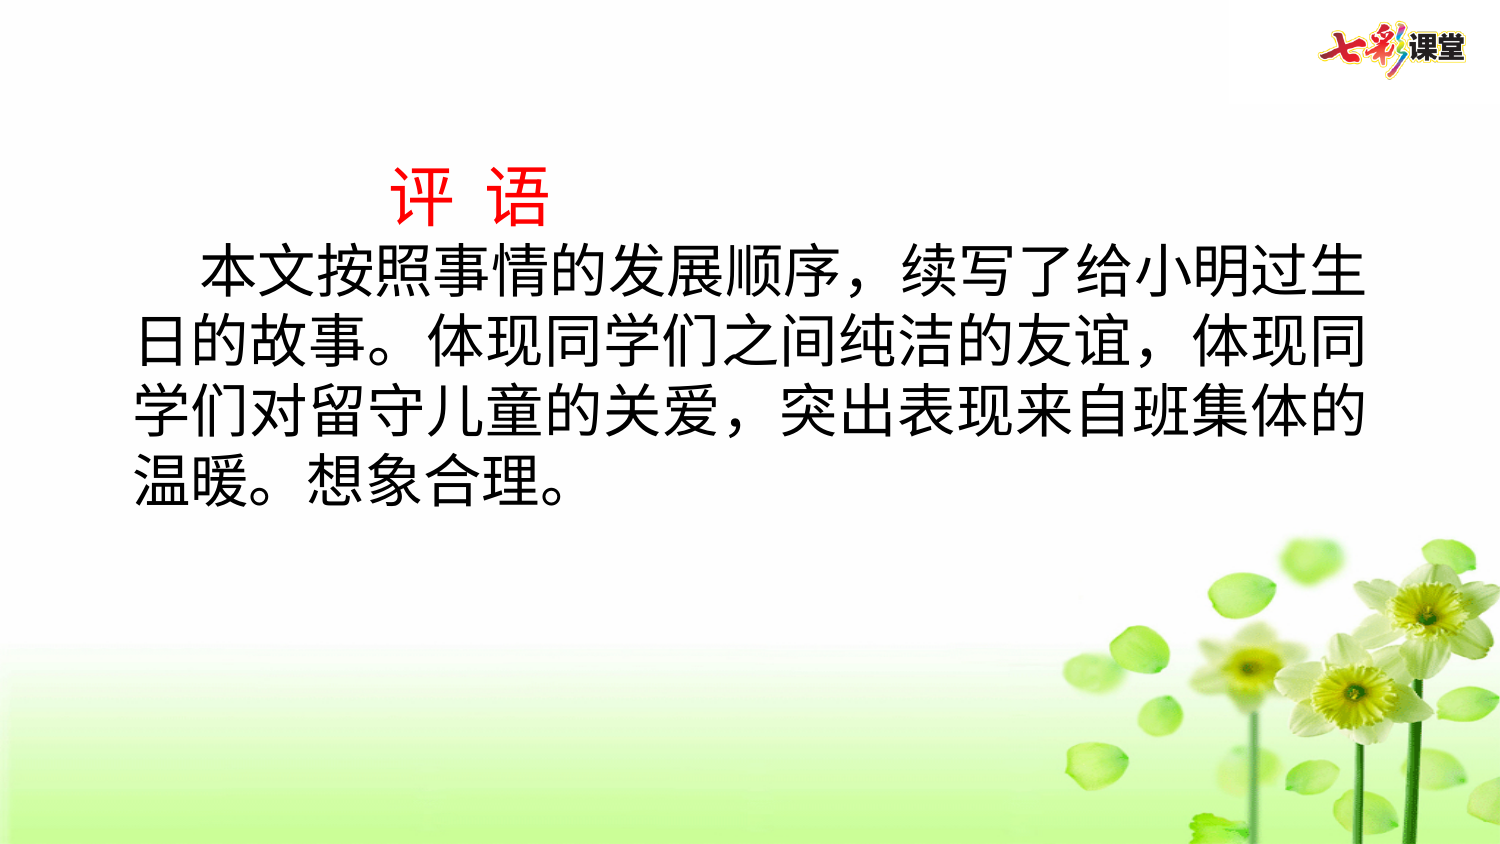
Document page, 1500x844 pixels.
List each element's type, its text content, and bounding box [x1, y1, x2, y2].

text_box 评 语 本文按照事情的发展顺序，续写了给小明过生日的故事。体现同学们之间纯洁的友谊，体现同学们对留守儿童的关爱，突出表现来自班集体的温暖。想象合理。 [117, 147, 1383, 522]
picture [0, 0, 1500, 844]
